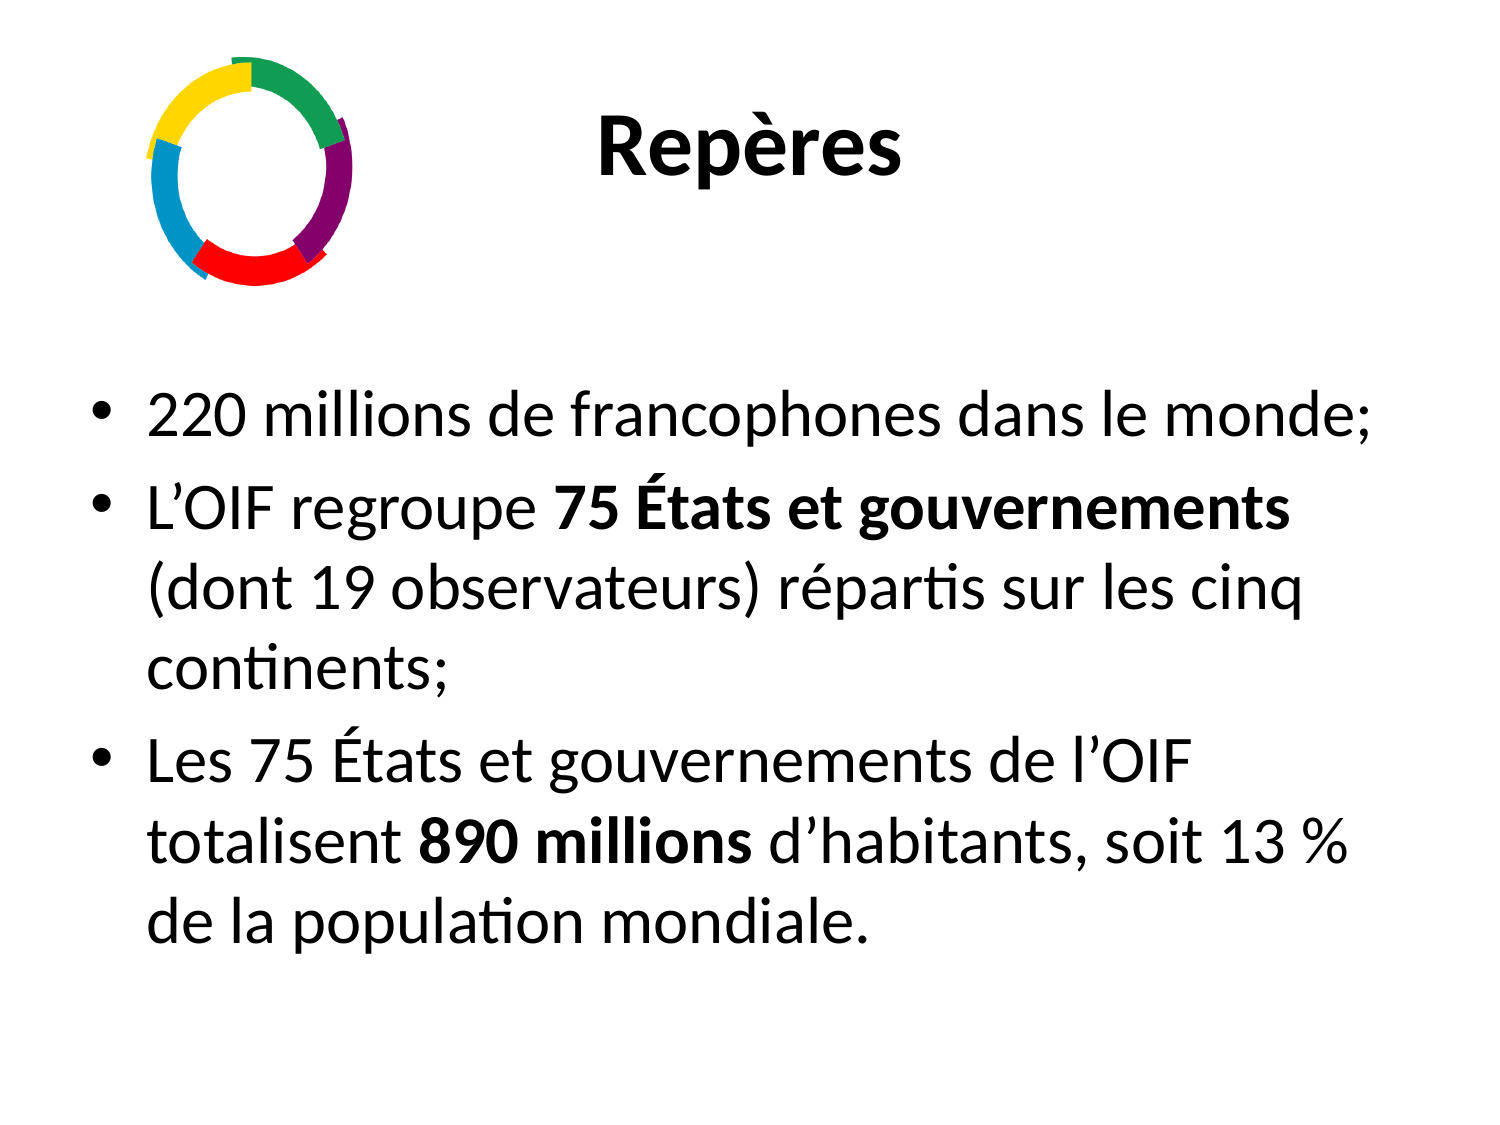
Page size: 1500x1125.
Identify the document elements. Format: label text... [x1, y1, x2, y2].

list 220 millions de francophones dans le monde; L’OIF regroupe 75 États et gouvernements (dont 19 observateurs) répartis sur les cinq continents; Les 75 États et gouvernements de l’OIF totalisent 890 millions d’habitants, soit 13 % de la population mondiale. [75, 361, 1425, 1047]
title Repères [486, 45, 1425, 233]
picture [17, 0, 481, 343]
